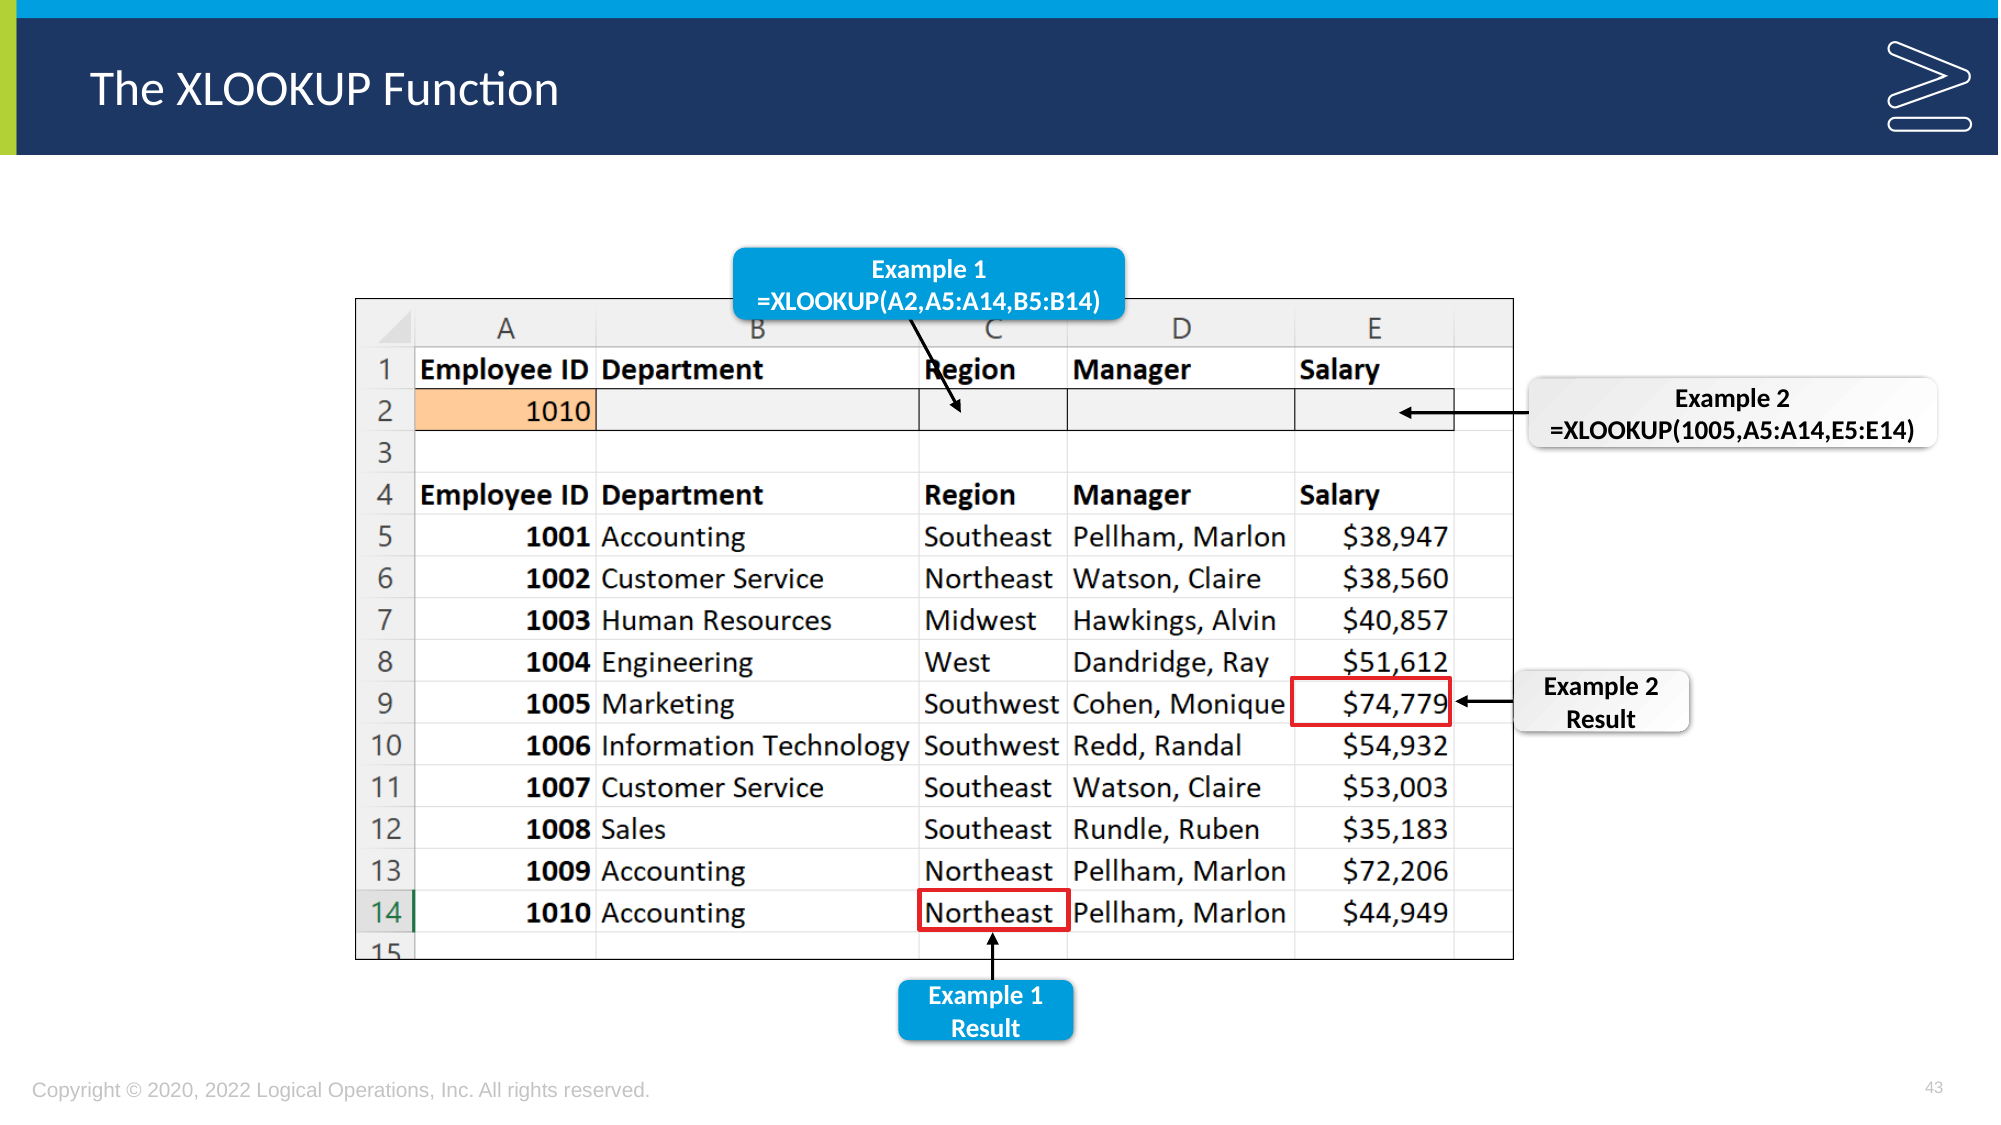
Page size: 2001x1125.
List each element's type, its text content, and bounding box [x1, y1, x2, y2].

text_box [355, 247, 1938, 1041]
picture [0, 0, 74, 155]
title The XLOOKUP Function [74, 16, 1850, 155]
slide_number 43 [1491, 1057, 1959, 1118]
picture [1850, 19, 1998, 155]
